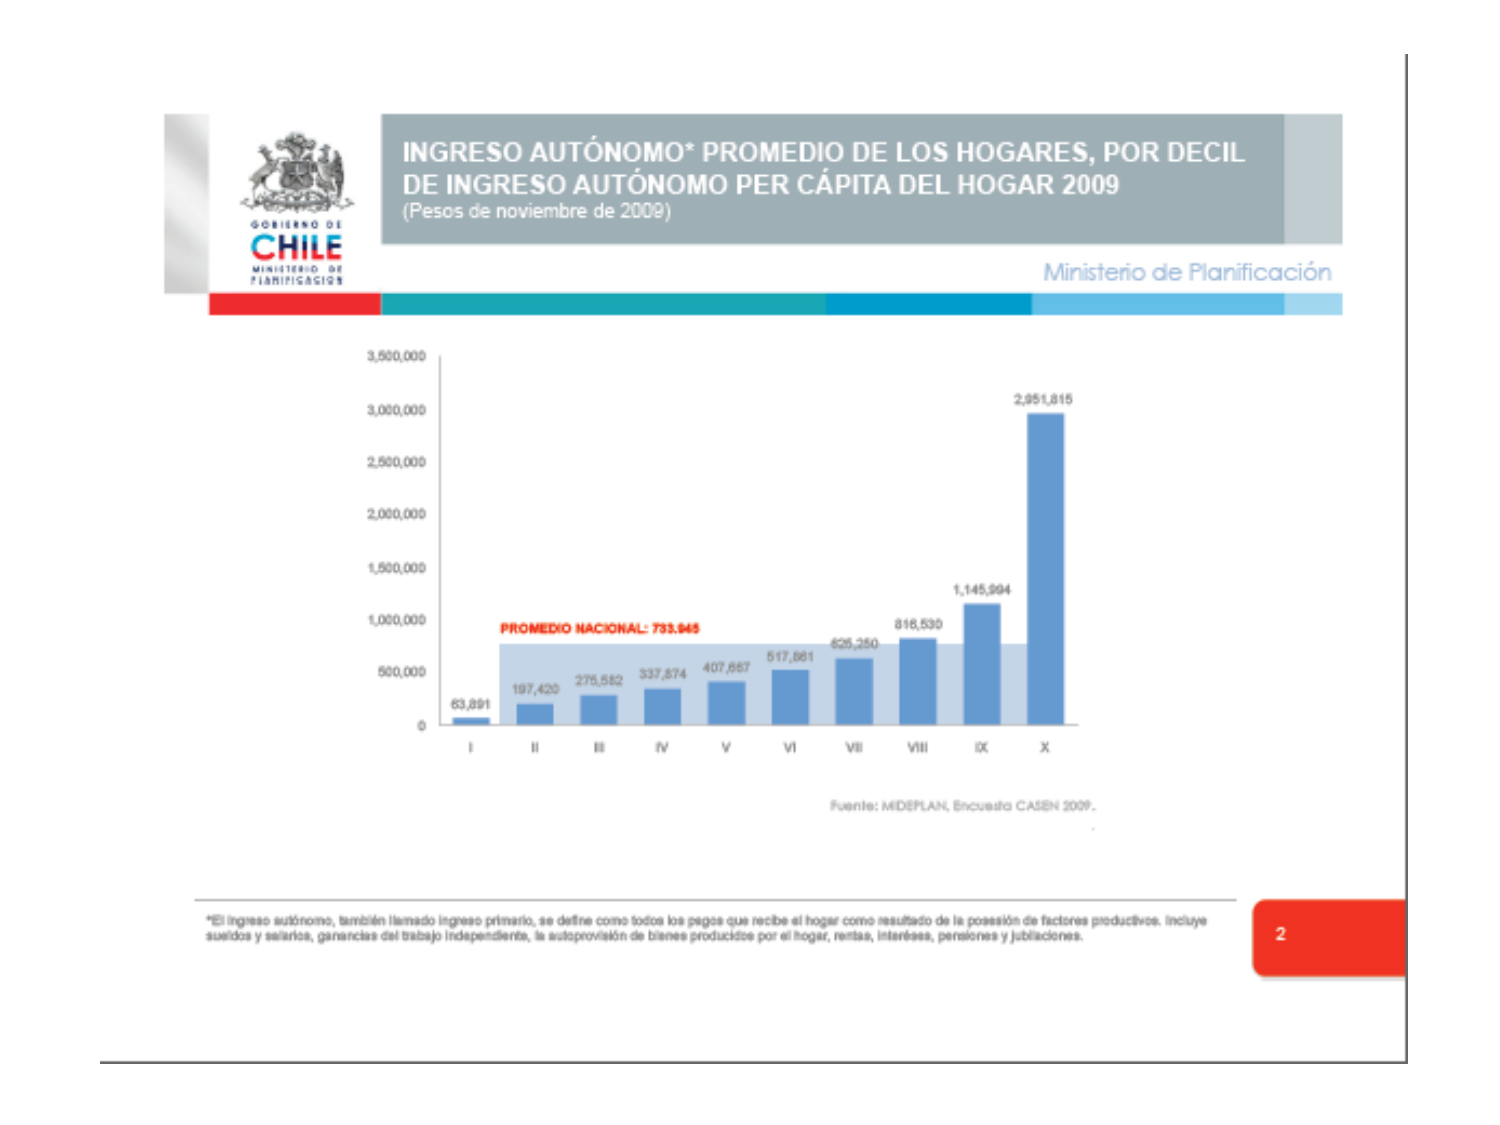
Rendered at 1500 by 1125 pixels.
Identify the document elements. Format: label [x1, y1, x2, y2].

picture [100, 54, 1409, 1065]
